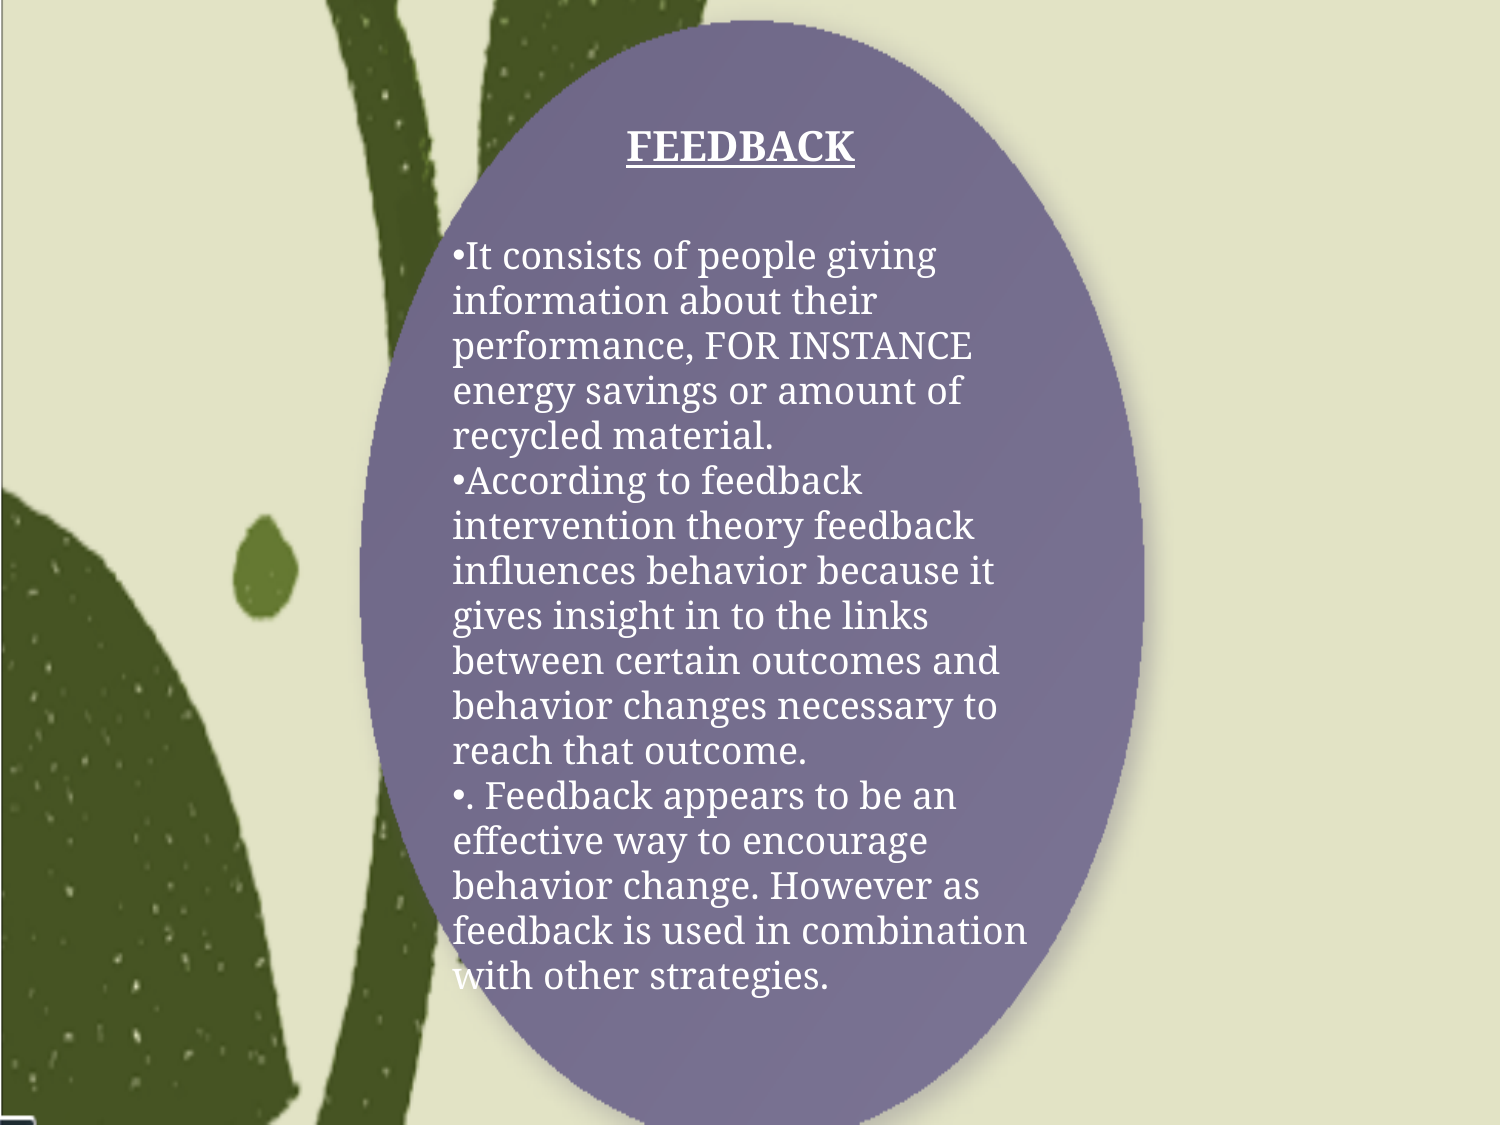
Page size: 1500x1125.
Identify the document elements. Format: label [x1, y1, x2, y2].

list [0, 0, 1500, 1125]
